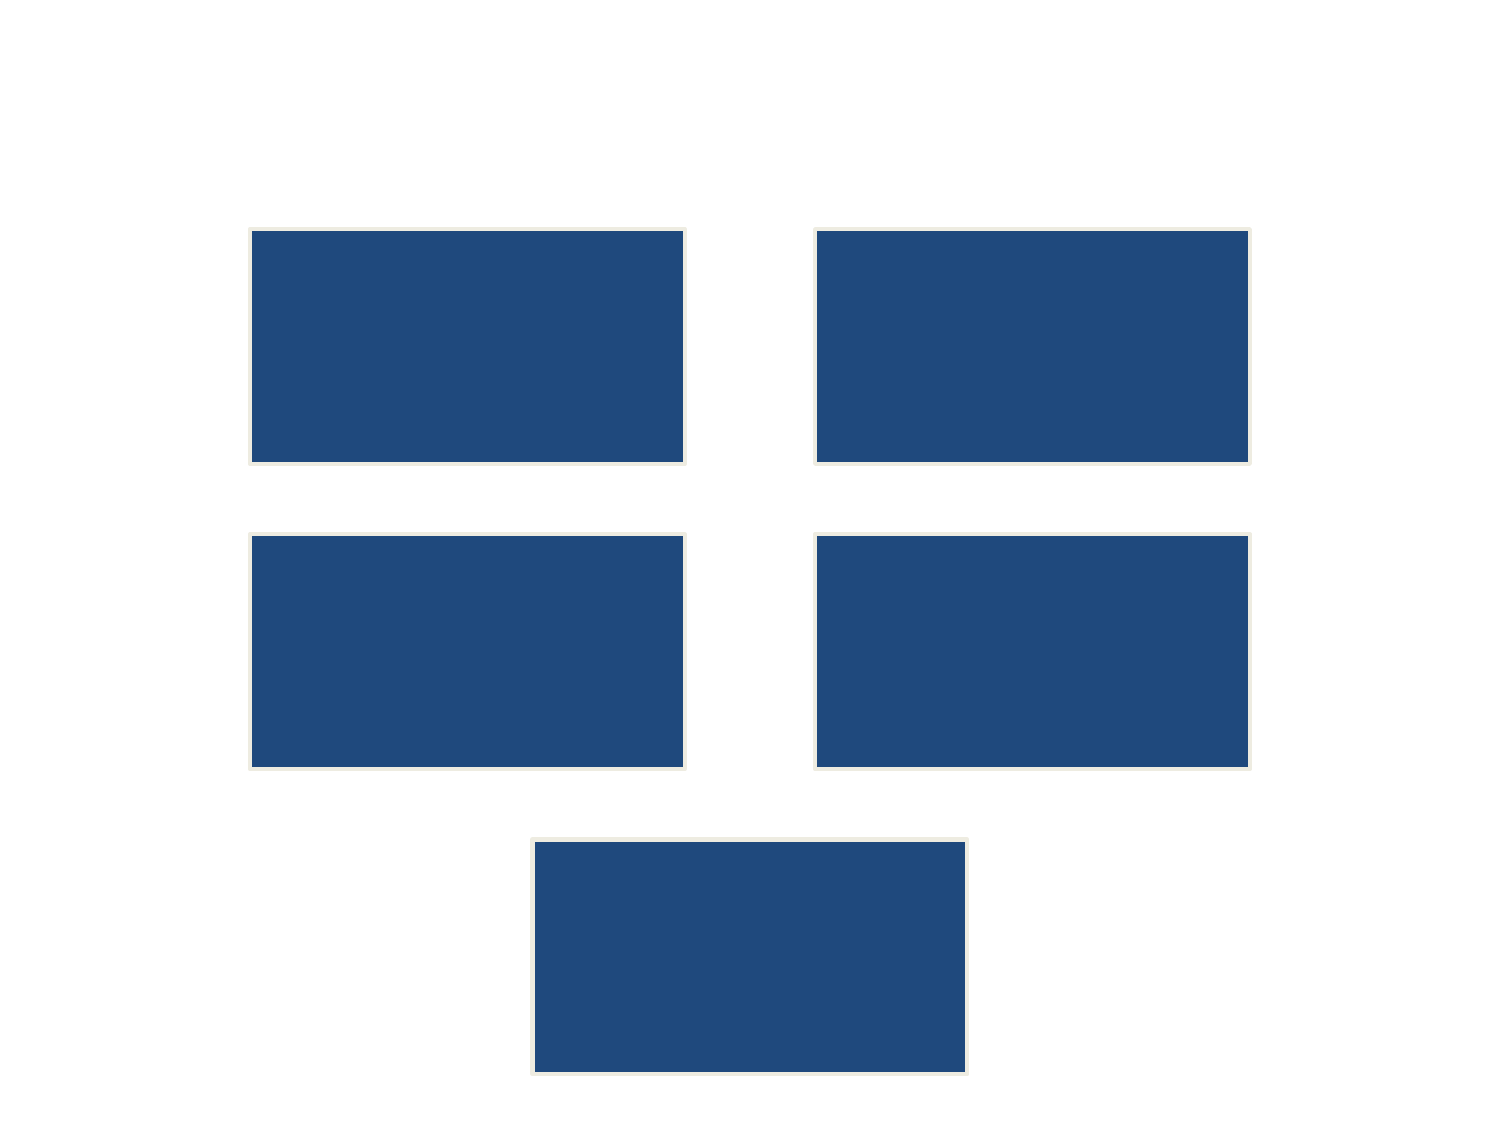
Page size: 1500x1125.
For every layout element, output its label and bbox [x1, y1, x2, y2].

text_box [249, 228, 1251, 897]
